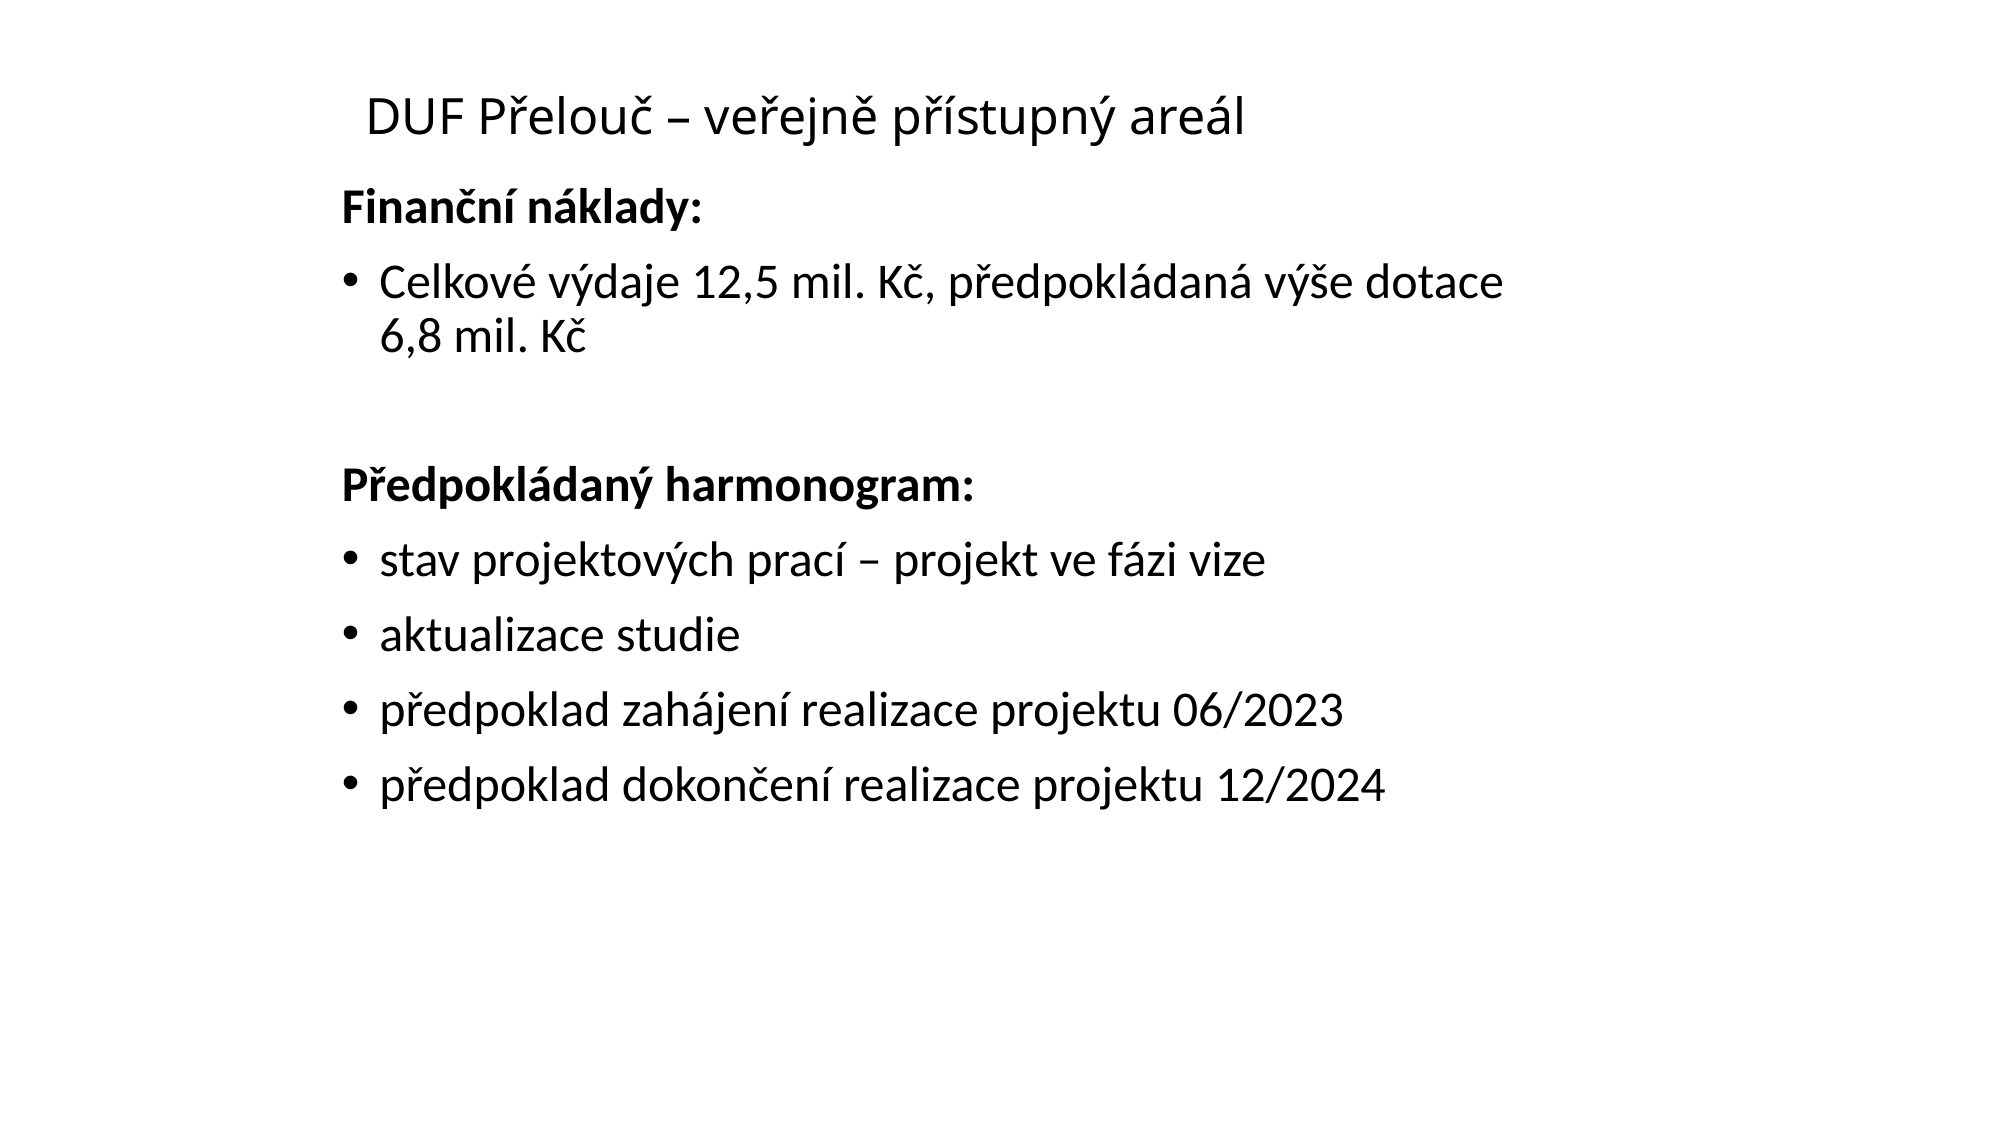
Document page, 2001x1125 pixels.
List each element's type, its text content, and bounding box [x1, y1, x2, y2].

list Finanční náklady: Celkové výdaje 12,5 mil. Kč, předpokládaná výše dotace 6,8 mil. Kč Předpokládaný harmonogram: stav projektových prací – projekt ve fázi vize aktualizace studie předpoklad zahájení realizace projektu 06/2023 předpoklad dokončení realizace projektu 12/2024 [326, 172, 1677, 953]
title DUF Přelouč – veřejně přístupný areál [350, 66, 1689, 171]
